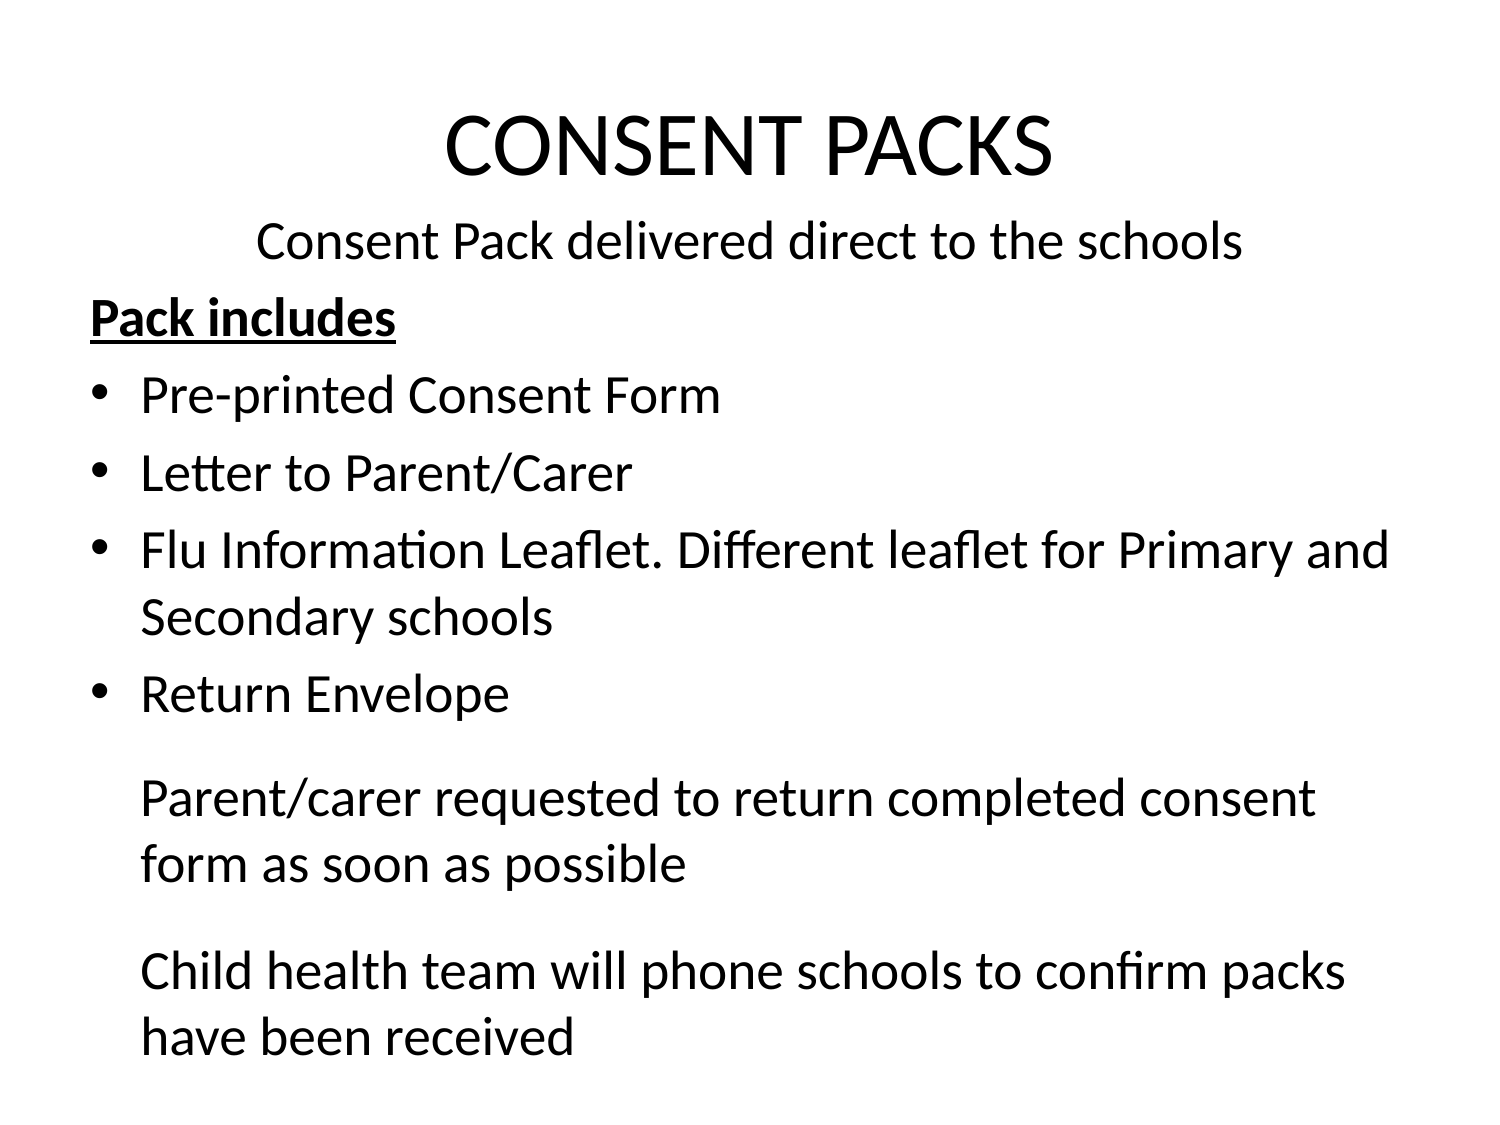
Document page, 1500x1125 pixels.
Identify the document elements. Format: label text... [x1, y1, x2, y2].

title CONSENT PACKS [75, 45, 1425, 196]
list Consent Pack delivered direct to the schools Pack includes Pre-printed Consent Form Letter to Parent/Carer Flu Information Leaflet. Different leaflet for Primary and Secondary schools Return Envelope Parent/carer requested to return completed consent form as soon as possible Child health team will phone schools to confirm packs have been received [75, 196, 1425, 1083]
